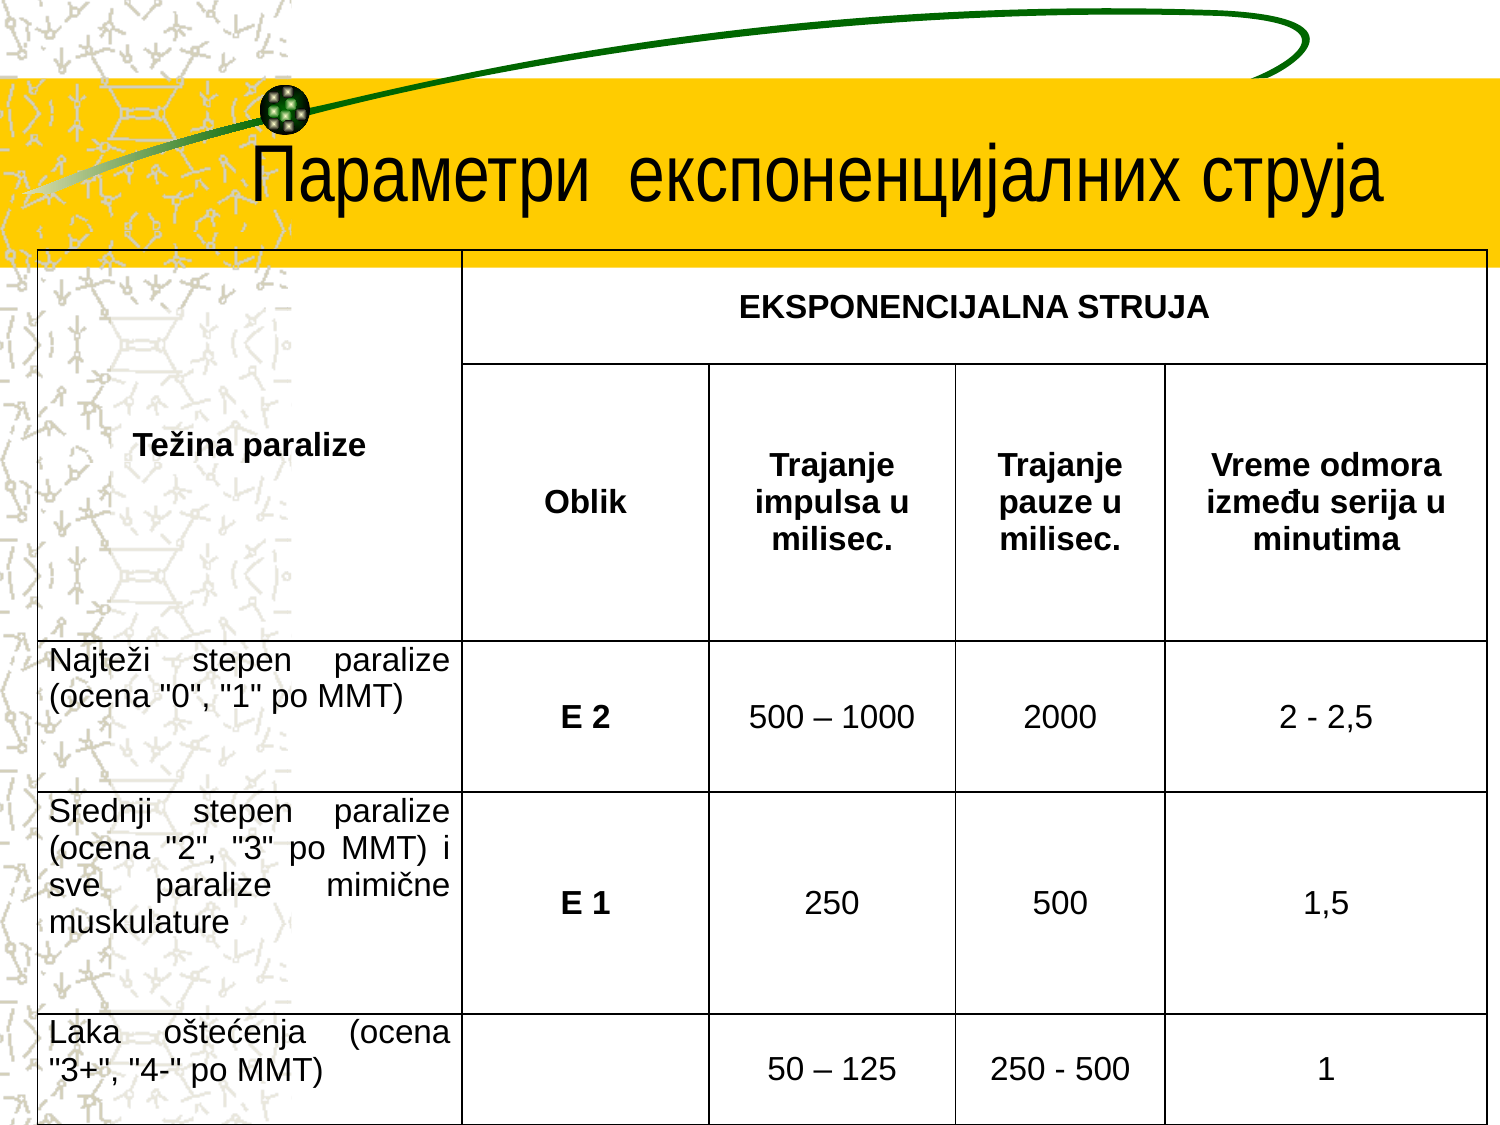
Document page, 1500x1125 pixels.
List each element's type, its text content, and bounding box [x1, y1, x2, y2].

table_header Težina paralize [38, 251, 461, 640]
table_cell 2000 [956, 642, 1164, 791]
table_cell Laka oštećenja (ocena "3+", "4-" po MMT) [38, 1015, 461, 1124]
picture [0, 0, 292, 1125]
table_cell Srednji stepen paralize (ocena "2", "3" po MMT) i sve paralize mimične muskulature [38, 793, 461, 1013]
table_cell Najteži stepen paralize (ocena "0", "1" po MMT) [38, 642, 461, 791]
title Параметри експоненцијалних струја [189, 74, 1465, 249]
table_cell [463, 1015, 708, 1124]
table_cell 50 – 125 [710, 1015, 955, 1124]
table_cell 1,5 [1166, 793, 1486, 1013]
table_cell E 2 [463, 642, 708, 791]
table_cell Vreme odmora između serija u minutima [1166, 365, 1486, 640]
table_cell 500 – 1000 [710, 642, 955, 791]
table_cell Trajanje pauze u milisec. [956, 365, 1164, 640]
table_cell E 1 [463, 793, 708, 1013]
table_cell 1 [1166, 1015, 1486, 1124]
table_cell 2 - 2,5 [1166, 642, 1486, 791]
table_cell 250 [710, 793, 955, 1013]
table_header EKSPONENCIJALNA STRUJA [463, 251, 1486, 363]
table_cell Oblik [463, 365, 708, 640]
table_cell Trajanje impulsa u milisec. [710, 365, 955, 640]
table_cell 250 - 500 [956, 1015, 1164, 1124]
table_cell 500 [956, 793, 1164, 1013]
